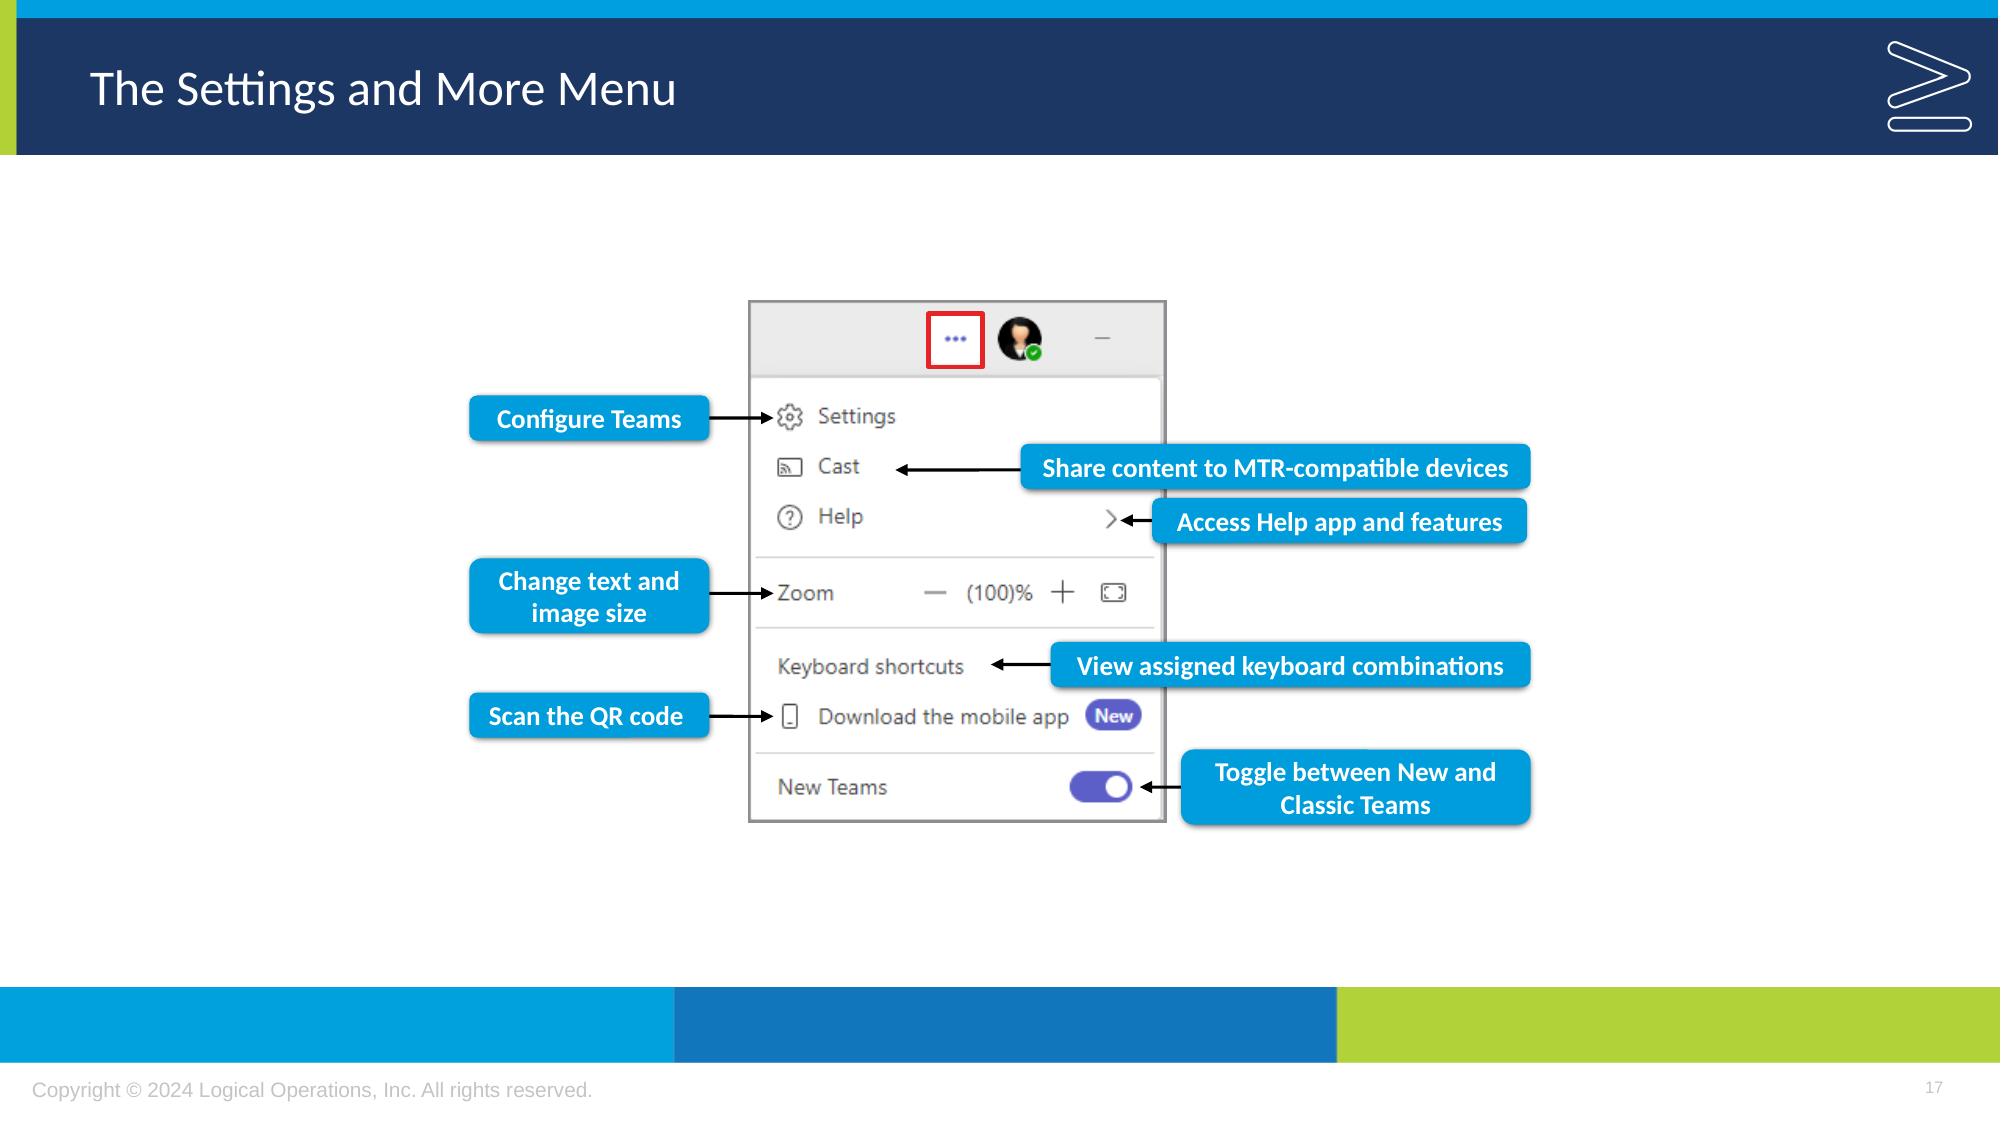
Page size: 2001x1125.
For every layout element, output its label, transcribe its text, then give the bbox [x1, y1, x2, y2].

slide_number 17 [1491, 1057, 1959, 1118]
title The Settings and More Menu [74, 16, 1850, 155]
picture [0, 0, 74, 155]
picture [674, 987, 2000, 1063]
text_box [464, 287, 1959, 747]
picture [1850, 19, 1998, 155]
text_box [469, 300, 1531, 825]
